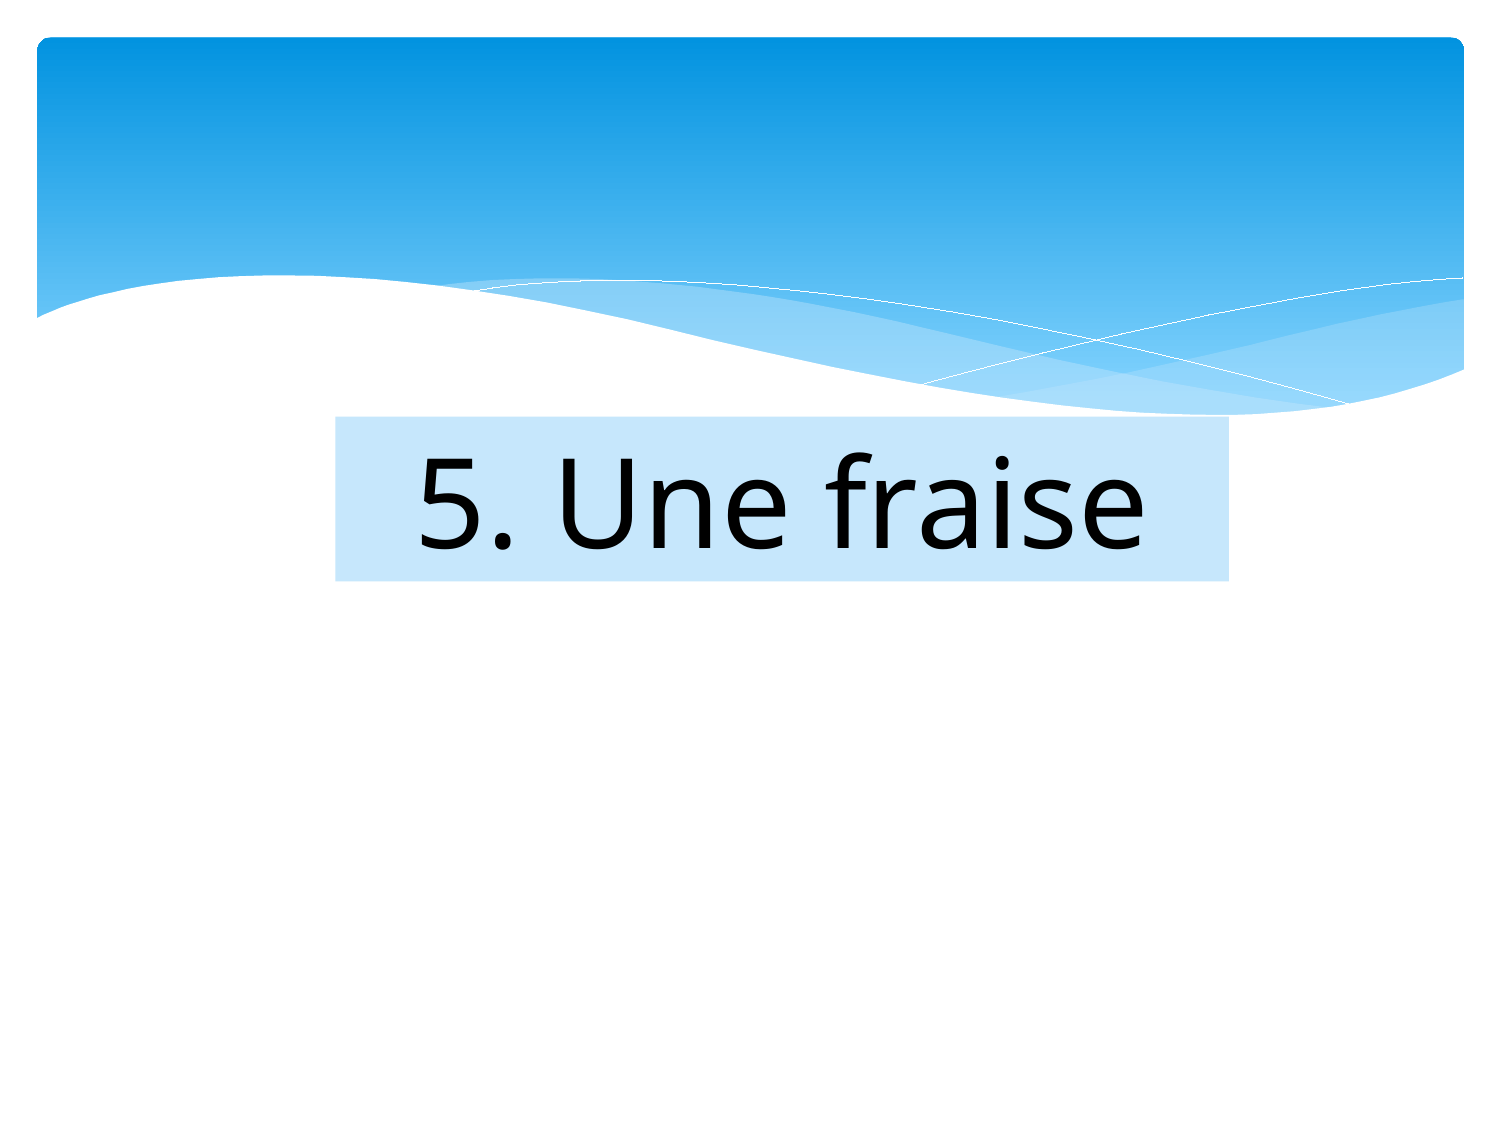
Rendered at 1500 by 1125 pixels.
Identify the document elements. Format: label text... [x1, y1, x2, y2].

text_box 5. Une fraise [335, 416, 1229, 582]
